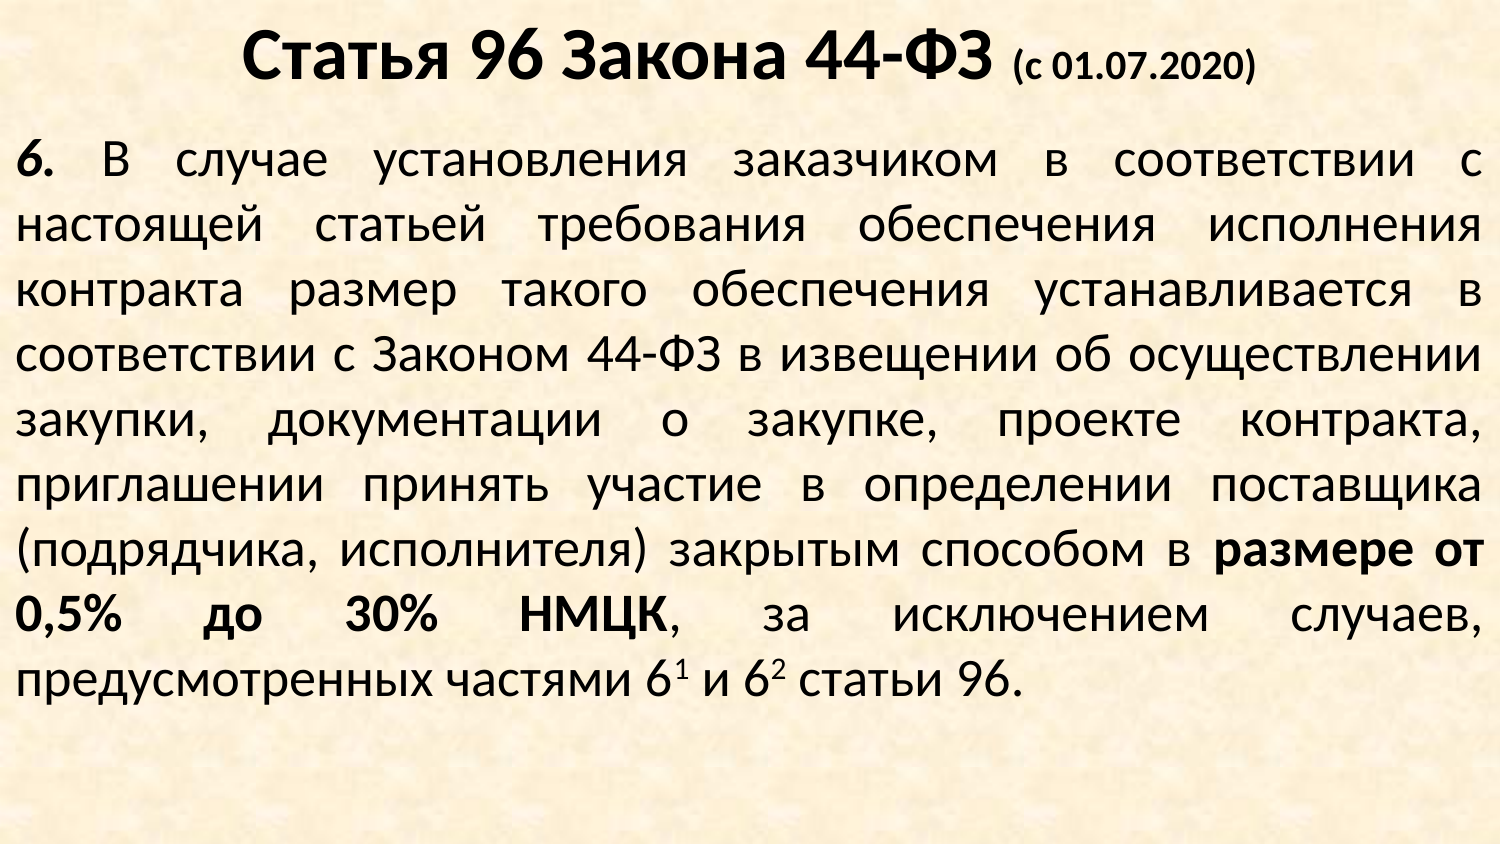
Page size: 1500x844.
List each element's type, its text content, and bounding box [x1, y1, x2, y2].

text_box Статья 96 Закона 44-ФЗ (с 01.07.2020) [0, 0, 1500, 115]
list 6. В случае установления заказчиком в соответствии с настоящей статьей требования обеспечения исполнения контракта размер такого обеспечения устанавливается в соответствии с Законом 44-ФЗ в извещении об осуществлении закупки, документации о закупке, проекте контракта, приглашении принять участие в определении поставщика (подрядчика, исполнителя) закрытым способом в размере от 0,5% до 30% НМЦК, за исключением случаев, предусмотренных частями 61 и 62 статьи 96. [0, 115, 1500, 844]
